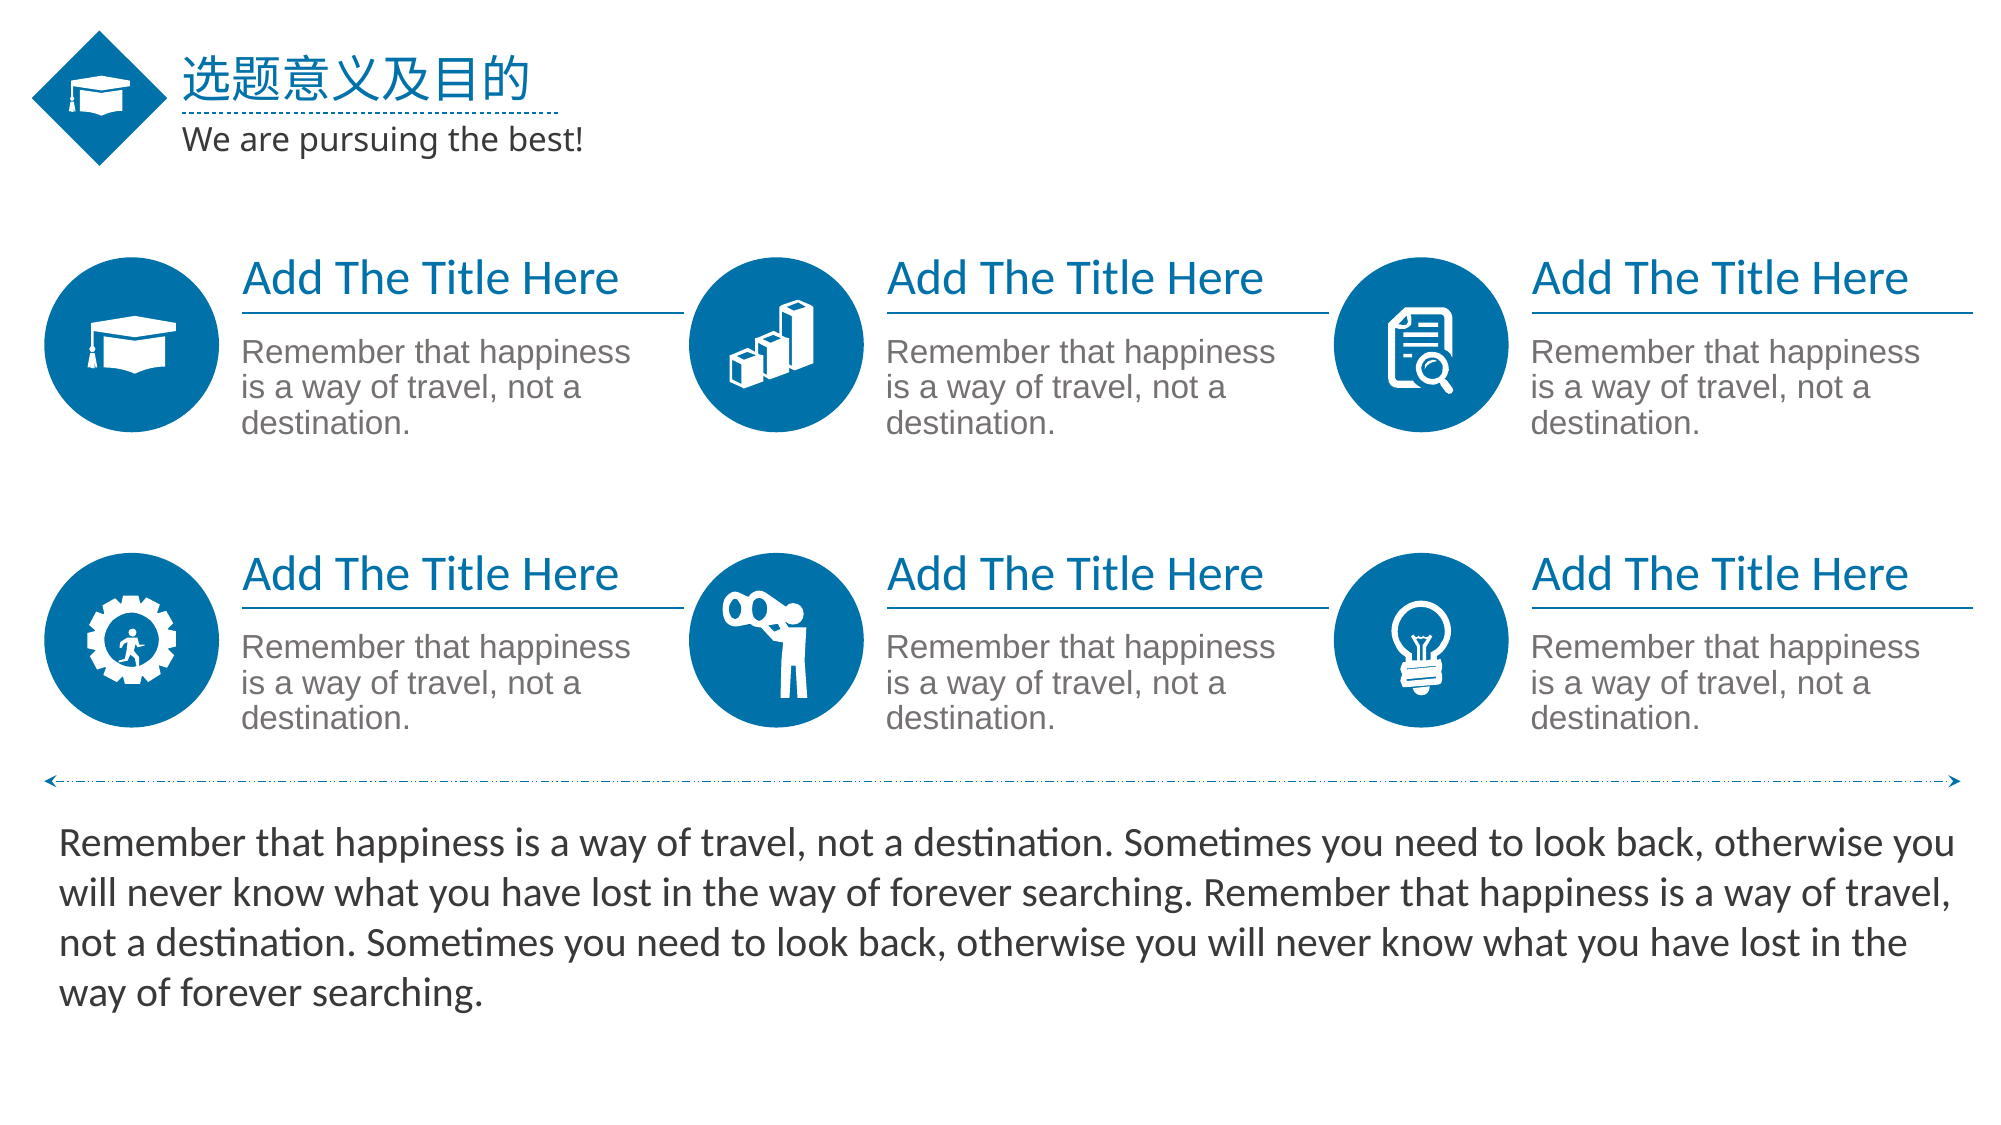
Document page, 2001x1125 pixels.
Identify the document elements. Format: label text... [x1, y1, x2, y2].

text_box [44, 257, 220, 433]
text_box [1333, 552, 1509, 728]
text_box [226, 236, 742, 450]
text_box Remember that happiness is a way of travel, not a destination. Sometimes you need to look back, otherwise you will never know what you have lost in the way of forever searching. Remember that happiness is a way of travel, not a destination. Sometimes you need to look back, otherwise you will never know what you have lost in the way of forever searching. [44, 807, 1985, 1073]
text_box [44, 552, 220, 728]
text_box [689, 552, 864, 728]
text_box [31, 30, 673, 166]
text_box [871, 236, 1386, 450]
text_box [1515, 532, 2000, 746]
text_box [689, 257, 864, 433]
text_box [1333, 257, 1509, 433]
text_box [871, 532, 1386, 746]
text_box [1515, 236, 2000, 450]
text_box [226, 532, 742, 746]
